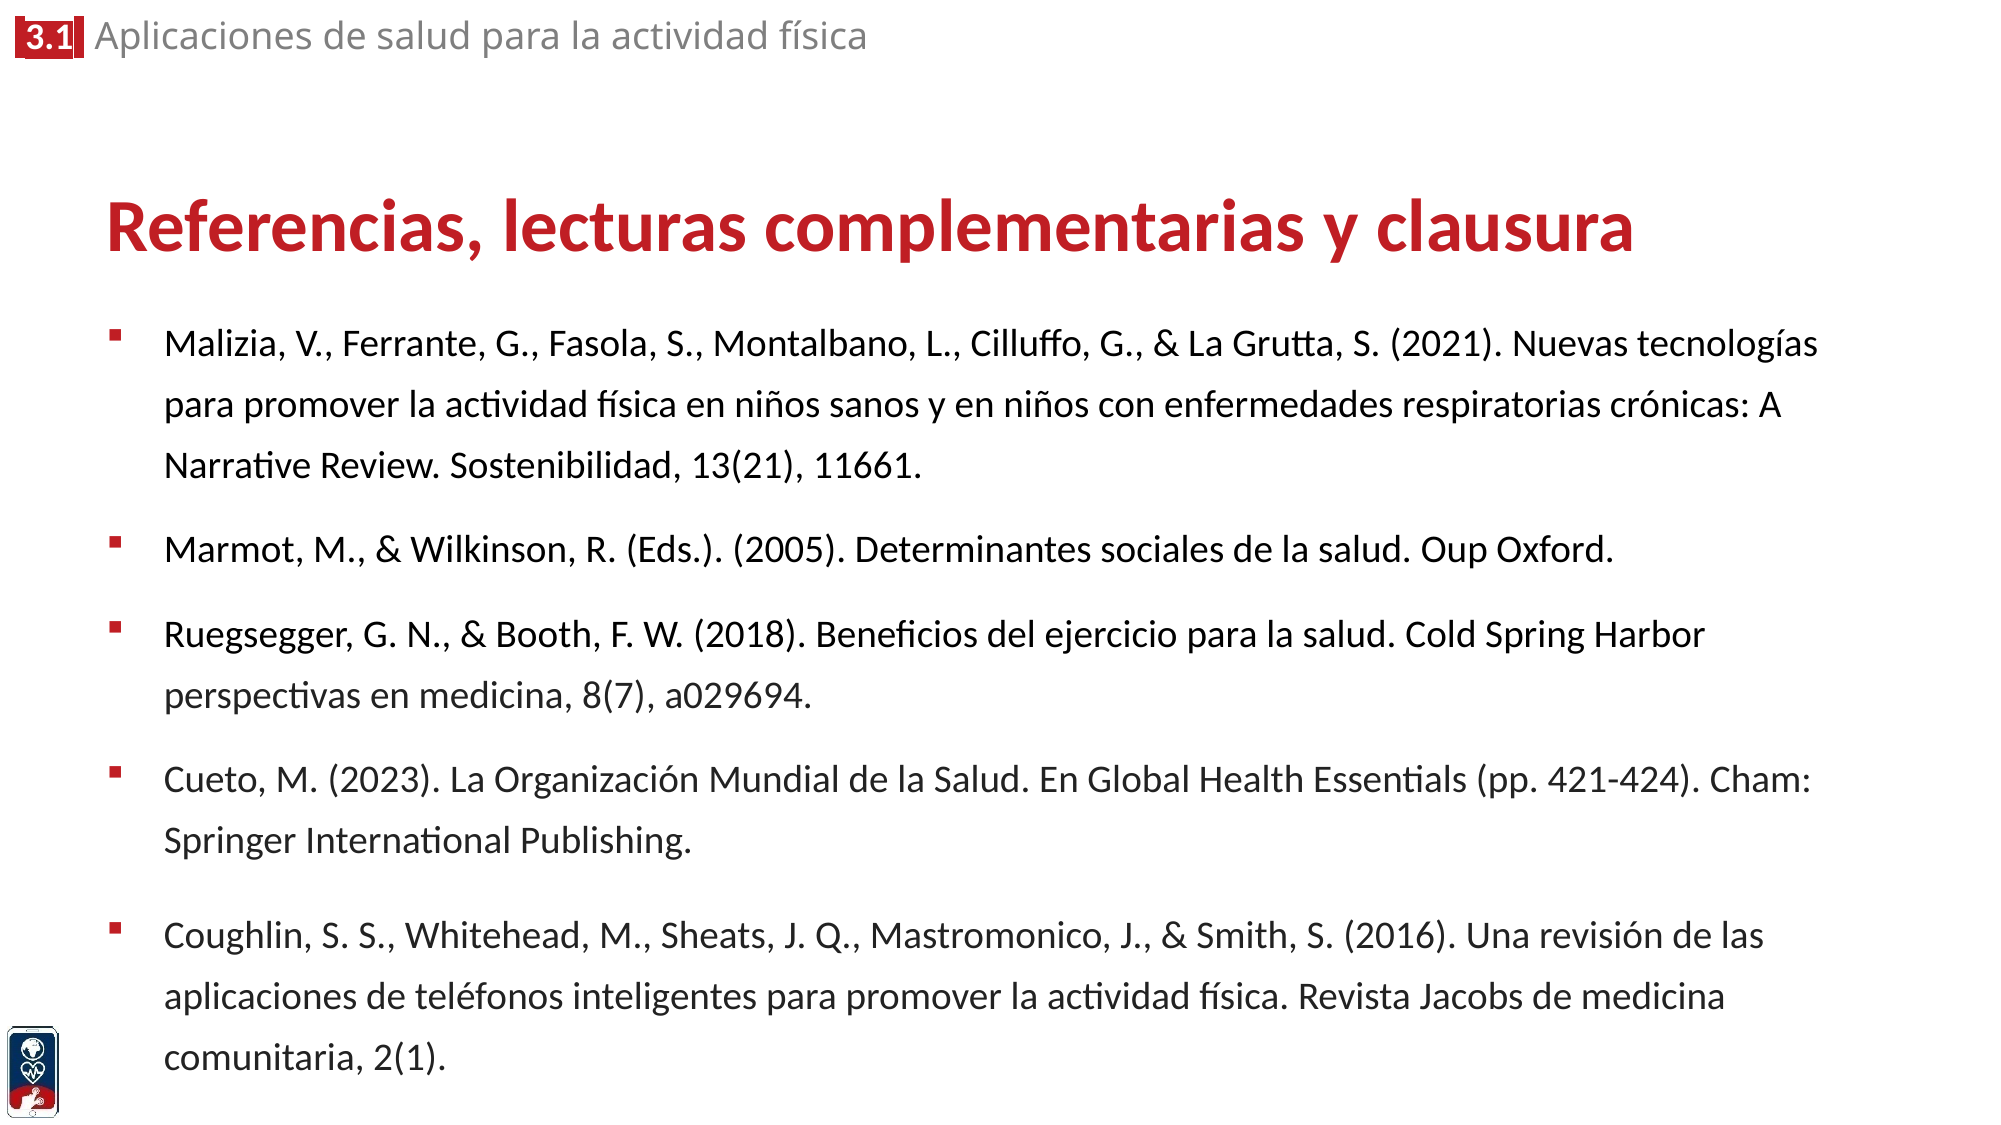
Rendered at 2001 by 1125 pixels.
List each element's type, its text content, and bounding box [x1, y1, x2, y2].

picture [7, 1026, 59, 1118]
list Malizia, V., Ferrante, G., Fasola, S., Montalbano, L., Cilluffo, G., & La Grutta, S. (2021). Nuevas tecnologías para promover la actividad física en niños sanos y en niños con enfermedades respiratorias crónicas: A Narrative Review. Sostenibilidad, 13(21), 11661. Marmot, M., & Wilkinson, R. (Eds.). (2005). Determinantes sociales de la salud. Oup Oxford. Ruegsegger, G. N., & Booth, F. W. (2018). Beneficios del ejercicio para la salud. Cold Spring Harbor perspectivas en medicina, 8(7), a029694. Cueto, M. (2023). La Organización Mundial de la Salud. En Global Health Essentials (pp. 421-424). Cham: Springer International Publishing. Coughlin, S. S., Whitehead, M., Sheats, J. Q., Mastromonico, J., & Smith, S. (2016). Una revisión de las aplicaciones de teléfonos inteligentes para promover la actividad física. Revista Jacobs de medicina comunitaria, 2(1). [91, 295, 1866, 1094]
title Referencias, lecturas complementarias y clausura [91, 177, 1906, 277]
